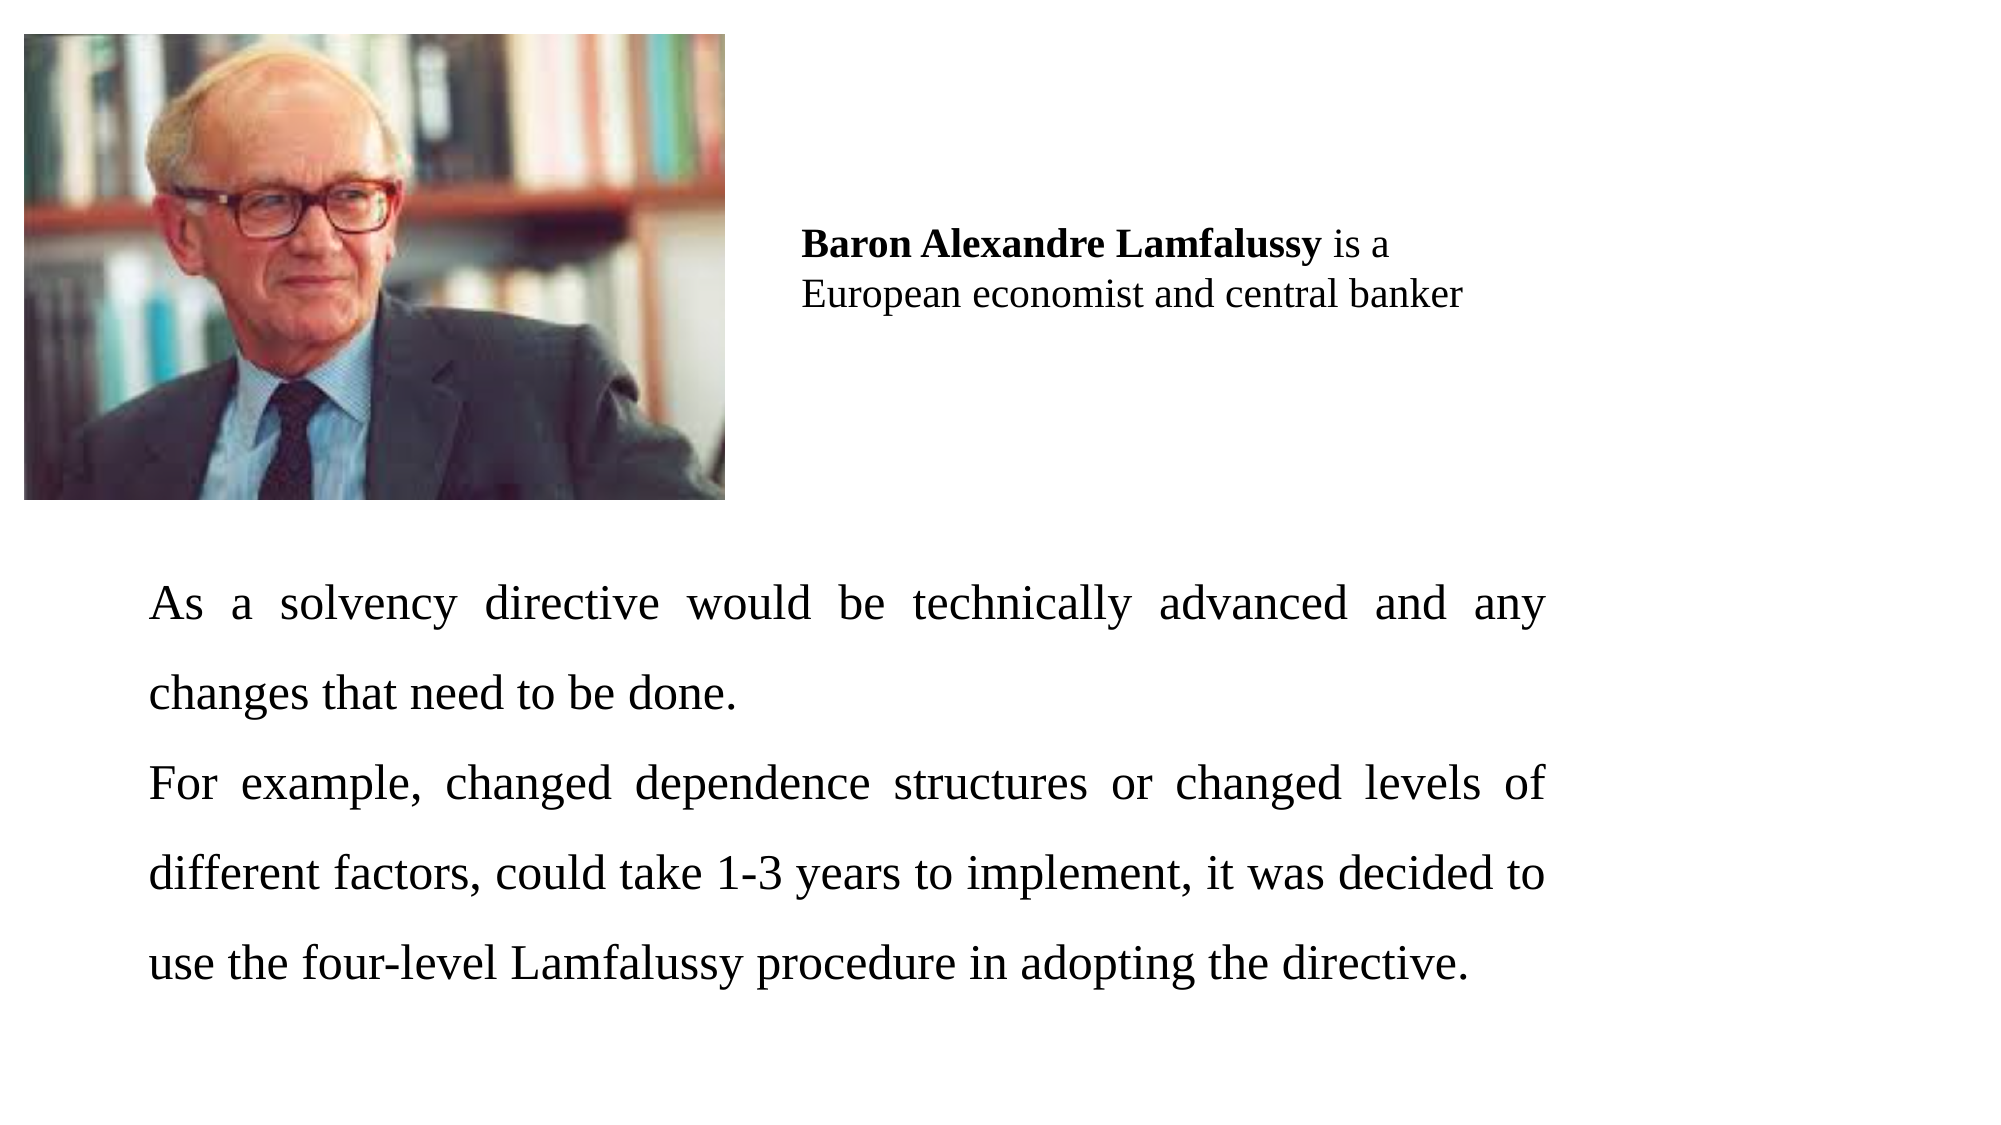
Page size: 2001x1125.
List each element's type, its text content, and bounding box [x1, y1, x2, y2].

text_box Baron Alexandre Lamfalussy is a European economist and central banker [786, 208, 1483, 324]
picture [24, 34, 725, 500]
list As a solvency directive would be technically advanced and any changes that need to be done. For example, changed dependence structures or changed levels of different factors, could take 1-3 years to implement, it was decided to use the four-level Lamfalussy procedure in adopting the directive. [133, 531, 1563, 1008]
